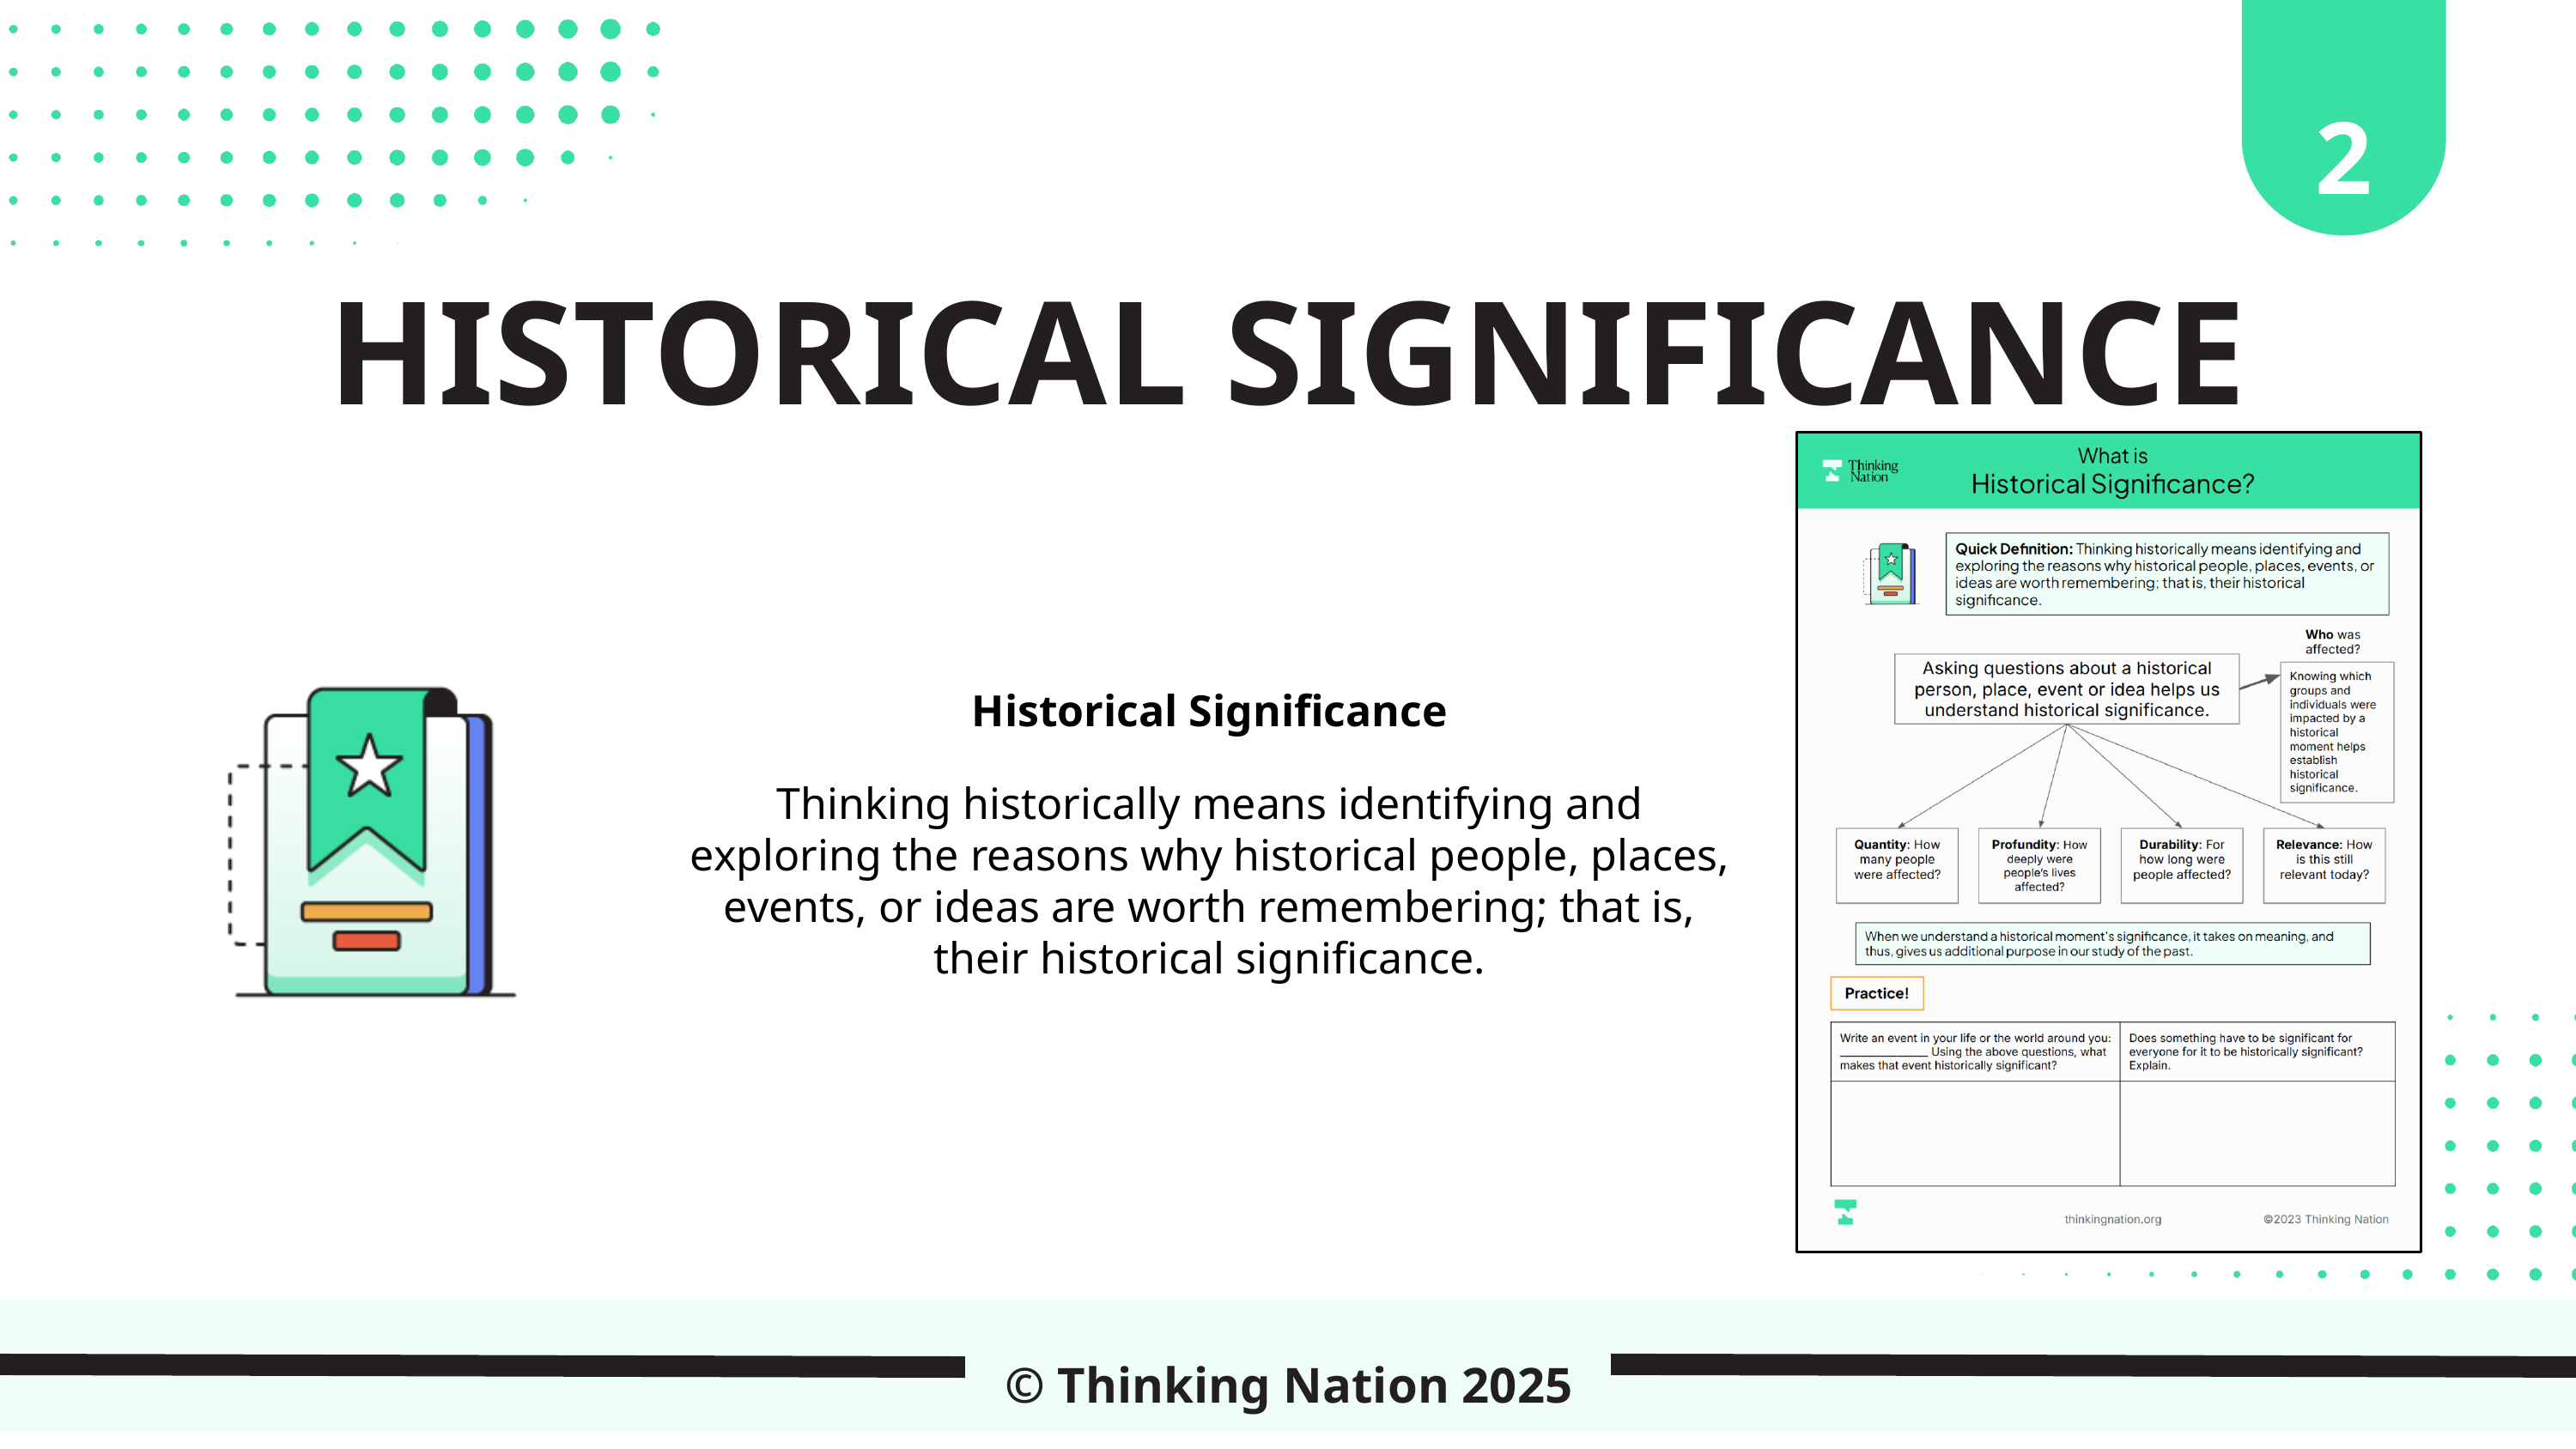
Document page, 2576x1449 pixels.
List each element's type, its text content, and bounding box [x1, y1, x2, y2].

text_box Historical Significance Thinking historically means identifying and exploring the reasons why historical people, places, events, or ideas are worth remembering; that is, their historical significance. [659, 667, 1761, 1017]
text_box [1938, 1013, 2576, 1299]
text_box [0, 1299, 2576, 1433]
picture [155, 625, 590, 1059]
picture [1797, 433, 2421, 1252]
text_box HISTORICAL SIGNIFICANCE [41, 192, 2535, 433]
text_box [0, 0, 660, 246]
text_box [2233, 0, 2455, 236]
